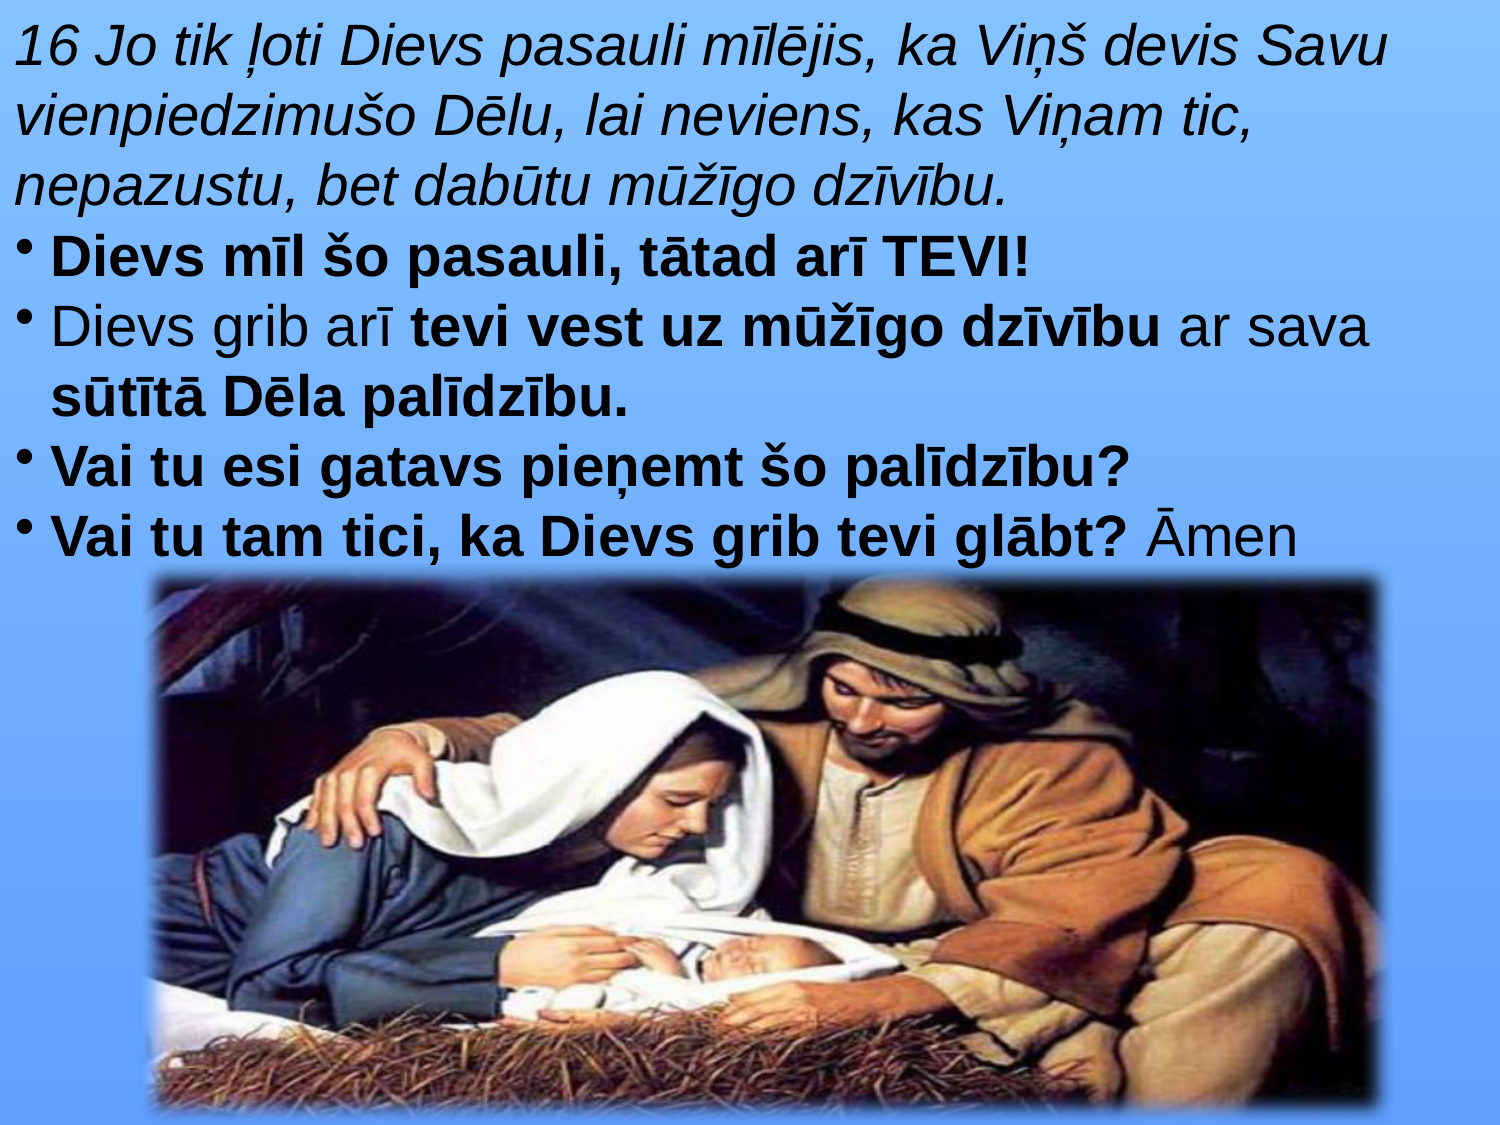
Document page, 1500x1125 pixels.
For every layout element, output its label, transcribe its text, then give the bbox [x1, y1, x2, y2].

text_box Dievs mīl šo pasauli, tātad arī TEVI! Dievs grib arī tevi vest uz mūžīgo dzīvību ar sava sūtītā Dēla palīdzību. Vai tu esi gatavs pieņemt šo palīdzību? Vai tu tam tici, ka Dievs grib tevi glābt? Āmen [0, 225, 1500, 576]
picture [140, 562, 1395, 1125]
text_box 16 Jo tik ļoti Dievs pasauli mīlējis, ka Viņš devis Savu vienpiedzimušo Dēlu, lai neviens, kas Viņam tic, nepazustu, bet dabūtu mūžīgo dzīvību. [0, 0, 1500, 225]
